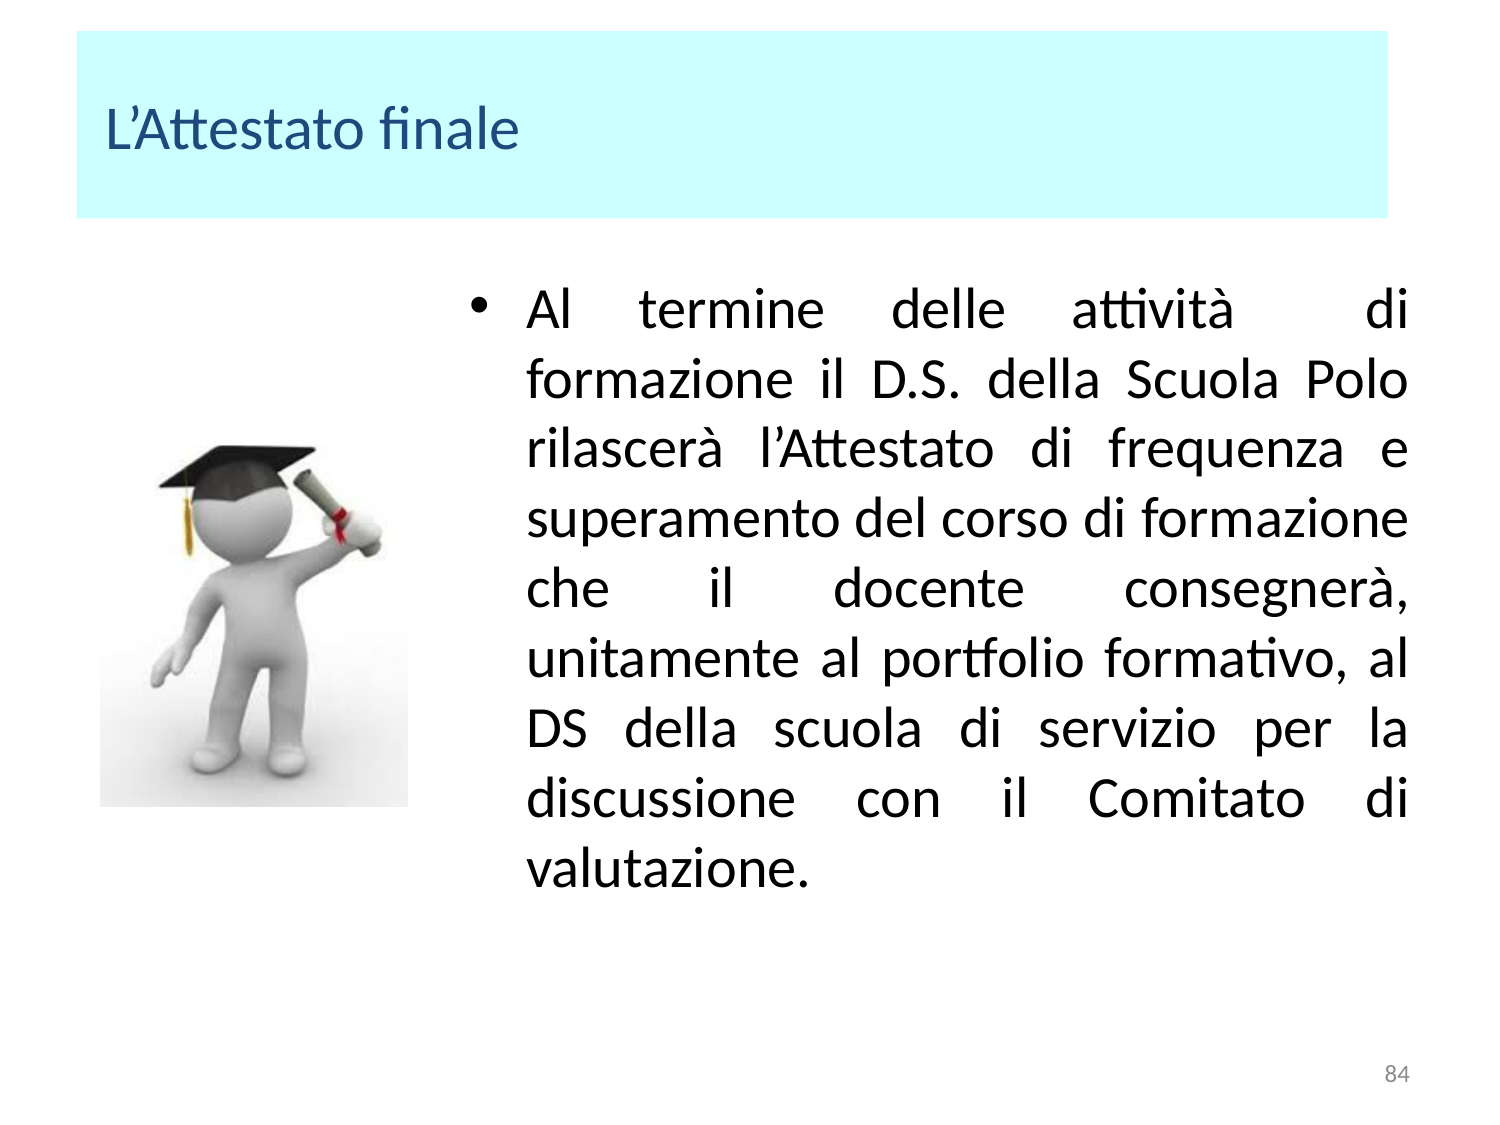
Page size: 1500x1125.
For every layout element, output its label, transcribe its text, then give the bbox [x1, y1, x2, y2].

picture [100, 420, 408, 807]
list Al termine delle attività di formazione il D.S. della Scuola Polo rilascerà l’Attestato di frequenza e superamento del corso di formazione che il docente consegnerà, unitamente al portfolio formativo, al DS della scuola di servizio per la discussione con il Comitato di valutazione. [454, 262, 1425, 1005]
slide_number 84 [1074, 1042, 1425, 1103]
text_box L’Attestato finale [76, 31, 1388, 219]
